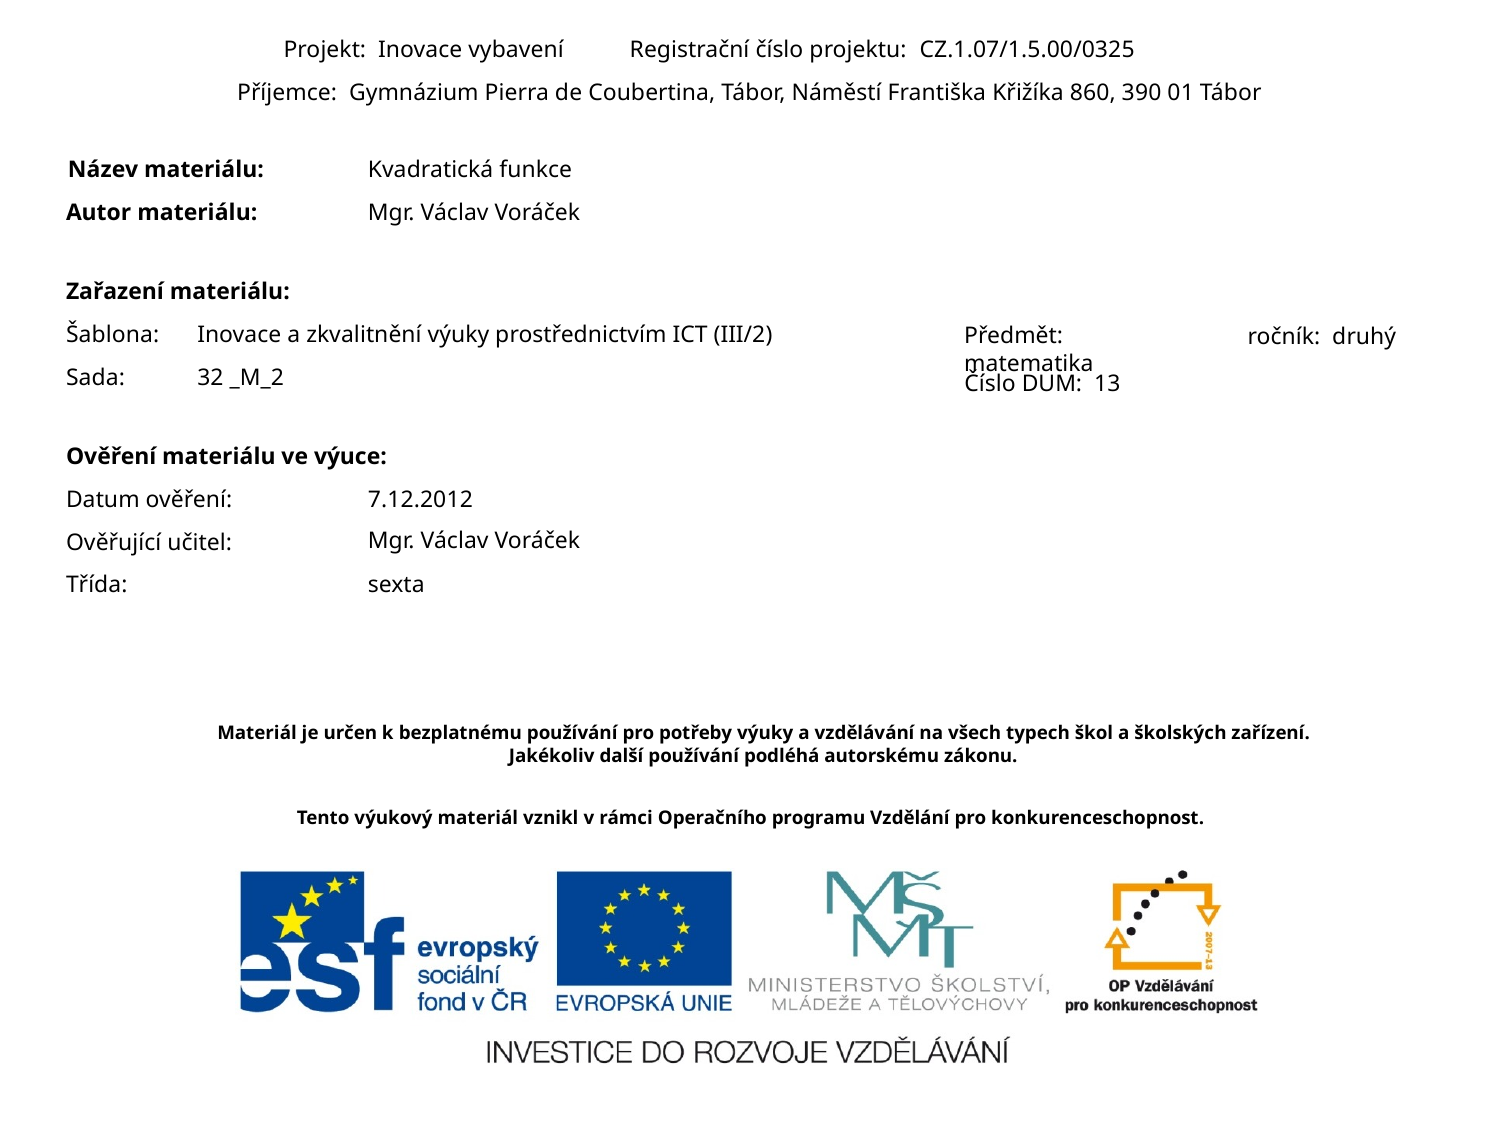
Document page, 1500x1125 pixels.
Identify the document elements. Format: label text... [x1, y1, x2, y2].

text_box Číslo DUM: 13 [950, 361, 1154, 403]
text_box Ověření materiálu ve výuce: [52, 435, 507, 476]
text_box 7.12.2012 [354, 478, 490, 519]
text_box Šablona: [52, 313, 183, 354]
text_box Mgr. Václav Voráček [354, 191, 617, 233]
text_box 32 _M_2 [183, 356, 580, 398]
text_box Sada: [52, 356, 180, 398]
text_box Projekt: Inovace vybavení Registrační číslo projektu: CZ.1.07/1.5.00/0325 [269, 28, 1230, 69]
text_box Příjemce: Gymnázium Pierra de Coubertina, Tábor, Náměstí Františka Křižíka 860, 390 01 Tábor [116, 71, 1384, 113]
text_box Ověřující učitel: [52, 521, 312, 563]
picture [235, 867, 1265, 1067]
text_box Datum ověření: [52, 478, 308, 519]
text_box ročník: druhý [1234, 314, 1412, 356]
text_box Tento výukový materiál vznikl v rámci Operačního programu Vzdělání pro konkurenceschopnost. [129, 798, 1371, 835]
text_box Předmět: matematika [950, 314, 1211, 383]
text_box Zařazení materiálu: [52, 270, 379, 311]
text_box Název materiálu: [54, 148, 374, 217]
text_box Inovace a zkvalitnění výuky prostřednictvím ICT (III/2) [183, 313, 949, 354]
text_box sexta [354, 562, 464, 604]
text_box Autor materiálu: [52, 191, 334, 233]
text_box Třída: [52, 563, 180, 604]
text_box Kvadratická funkce [354, 148, 609, 189]
text_box Mgr. Václav Voráček [354, 519, 617, 561]
text_box Materiál je určen k bezplatnému používání pro potřeby výuky a vzdělávání na všech typech škol a školských zařízení. Jakékoliv další používání podléhá autorskému zákonu. [0, 714, 1500, 773]
